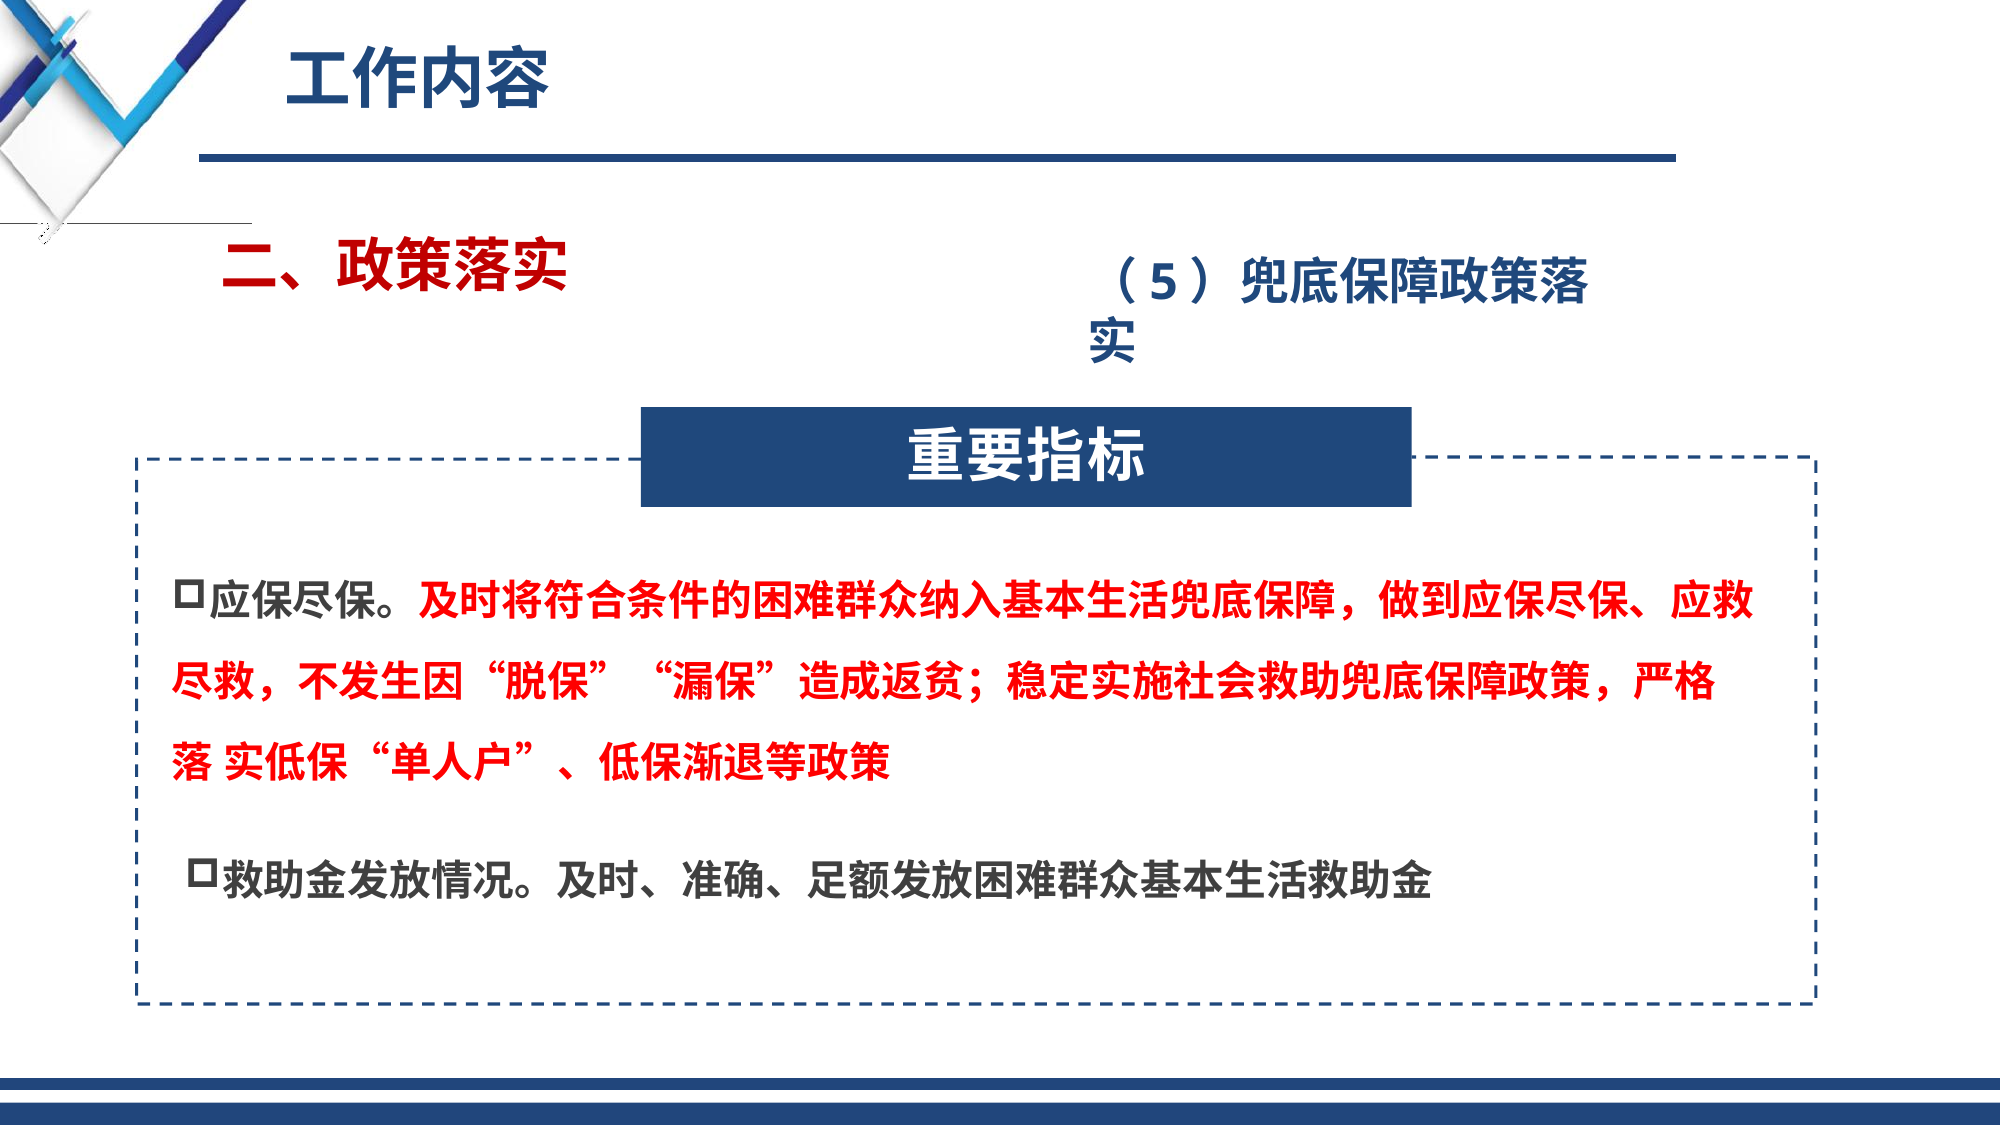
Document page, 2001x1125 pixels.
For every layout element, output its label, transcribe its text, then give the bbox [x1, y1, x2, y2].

text_box [1814, 569, 1818, 583]
text_box [1472, 1002, 1485, 1006]
text_box [135, 829, 139, 843]
text_box [225, 1002, 238, 1006]
text_box [1814, 635, 1818, 648]
text_box [1406, 1002, 1419, 1006]
text_box [487, 1002, 501, 1006]
text_box [135, 567, 139, 580]
text_box [400, 1002, 413, 1006]
text_box [1814, 941, 1818, 955]
text_box [947, 1002, 960, 1006]
text_box [135, 939, 139, 952]
text_box [728, 1002, 741, 1006]
text_box [334, 1002, 348, 1006]
text_box [837, 1002, 851, 1006]
text_box [135, 676, 139, 690]
text_box [518, 457, 532, 461]
text_box [968, 1002, 982, 1006]
text_box [256, 457, 269, 461]
text_box [387, 457, 401, 461]
text_box [1450, 1002, 1463, 1006]
text_box [1078, 1002, 1091, 1006]
text_box [1209, 1002, 1223, 1006]
text_box [1814, 613, 1818, 626]
text_box （5）兜底保障政策落实 [1085, 247, 1621, 370]
text_box [135, 895, 139, 909]
text_box [135, 523, 139, 537]
text_box [1731, 455, 1745, 459]
text_box [1797, 455, 1810, 459]
text_box [1814, 722, 1818, 736]
text_box [431, 457, 444, 461]
text_box [475, 457, 488, 461]
text_box [640, 407, 1412, 416]
text_box [1734, 1002, 1748, 1006]
text_box [606, 457, 620, 461]
text_box [1318, 1002, 1332, 1006]
text_box [772, 1002, 785, 1006]
text_box [1814, 547, 1818, 561]
text_box [135, 720, 139, 734]
text_box [1753, 455, 1767, 459]
text_box [1814, 526, 1818, 539]
text_box [531, 1002, 544, 1006]
text_box [1534, 455, 1548, 459]
text_box [1814, 919, 1818, 933]
text_box [135, 742, 139, 755]
text_box [618, 1002, 632, 1006]
text_box [135, 873, 139, 887]
text_box [137, 1002, 151, 1006]
text_box [278, 457, 291, 461]
text_box [409, 457, 423, 461]
text_box [1644, 455, 1657, 459]
text_box [903, 1002, 916, 1006]
text_box [1425, 455, 1438, 459]
text_box [1362, 1002, 1376, 1006]
text_box [1428, 1002, 1441, 1006]
text_box [212, 457, 226, 461]
text_box [1814, 854, 1818, 867]
text_box [881, 1002, 894, 1006]
text_box [1469, 455, 1482, 459]
text_box [1121, 1002, 1135, 1006]
text_box [135, 786, 139, 799]
text_box [1297, 1002, 1310, 1006]
text_box [1668, 1002, 1682, 1006]
text_box [356, 1002, 369, 1006]
text_box [1056, 1002, 1069, 1006]
text_box [1384, 1002, 1398, 1006]
text_box [135, 983, 139, 996]
text_box [1814, 700, 1818, 714]
text_box [1603, 1002, 1616, 1006]
text_box [1666, 455, 1679, 459]
text_box [1800, 1002, 1813, 1006]
text_box [268, 1002, 282, 1006]
text_box [553, 1002, 566, 1006]
text_box [1493, 1002, 1507, 1006]
text_box [1491, 455, 1504, 459]
text_box [312, 1002, 326, 1006]
text_box [497, 457, 510, 461]
text_box [422, 1002, 435, 1006]
text_box [135, 698, 139, 712]
text_box [750, 1002, 763, 1006]
text_box [990, 1002, 1004, 1006]
text_box [0, 1102, 2000, 1125]
text_box [135, 457, 139, 471]
text_box [1165, 1002, 1179, 1006]
text_box [793, 1002, 807, 1006]
text_box [1814, 876, 1818, 889]
text_box [135, 545, 139, 559]
text_box [1625, 1002, 1638, 1006]
text_box [290, 1002, 304, 1006]
text_box [1581, 1002, 1594, 1006]
text_box [628, 457, 641, 461]
text_box [1578, 455, 1592, 459]
text_box [443, 1002, 457, 1006]
text_box [1775, 455, 1788, 459]
text_box [1778, 1002, 1791, 1006]
text_box [640, 489, 1412, 507]
text_box [1712, 1002, 1726, 1006]
text_box 应保尽保。及时将符合条件的困难群众纳入基本生活兜底保障，做到应保尽保、应救 尽救，不发生因“脱保”“漏保”造成返贫；稳定实施社会救助兜底保障政策，严格落 实低保“单人户”、低保渐退等政策 救助金发放情况。及时、准确、足额发放困难群众基本生活救助金 [169, 572, 1758, 904]
text_box [1512, 455, 1526, 459]
text_box [1340, 1002, 1354, 1006]
text_box [1756, 1002, 1769, 1006]
text_box [169, 457, 182, 461]
text_box [1814, 963, 1818, 977]
text_box [1814, 810, 1818, 823]
text_box [509, 1002, 522, 1006]
text_box [1814, 504, 1818, 517]
text_box [859, 1002, 873, 1006]
text_box [378, 1002, 391, 1006]
text_box [135, 851, 139, 865]
picture [0, 0, 252, 245]
text_box [706, 1002, 719, 1006]
text_box [247, 1002, 260, 1006]
text_box [203, 1002, 216, 1006]
text_box [1814, 766, 1818, 780]
text_box [562, 457, 576, 461]
text_box [1814, 832, 1818, 845]
text_box [365, 457, 379, 461]
text_box [575, 1002, 588, 1006]
text_box [1646, 1002, 1660, 1006]
text_box [135, 917, 139, 930]
text_box [1515, 1002, 1529, 1006]
text_box [1100, 1002, 1113, 1006]
text_box [1600, 455, 1613, 459]
text_box [815, 1002, 829, 1006]
text_box [584, 457, 598, 461]
text_box [135, 961, 139, 974]
text_box [1231, 1002, 1244, 1006]
text_box [135, 501, 139, 515]
text_box 重要指标 [640, 416, 1412, 489]
text_box [453, 457, 466, 461]
text_box [684, 1002, 698, 1006]
text_box [1814, 788, 1818, 802]
text_box 二、政策落实 [218, 226, 573, 299]
text_box [1814, 460, 1818, 473]
text_box [135, 808, 139, 821]
text_box [147, 457, 160, 461]
text_box [640, 1002, 654, 1006]
text_box [300, 457, 313, 461]
title 工作内容 [282, 33, 554, 224]
text_box [1814, 482, 1818, 495]
text_box [1556, 455, 1570, 459]
text_box [159, 1002, 173, 1006]
text_box [1253, 1002, 1266, 1006]
text_box [1709, 455, 1723, 459]
text_box [540, 457, 554, 461]
text_box [181, 1002, 194, 1006]
text_box [1012, 1002, 1026, 1006]
text_box [1537, 1002, 1551, 1006]
text_box [596, 1002, 610, 1006]
text_box [1814, 744, 1818, 758]
text_box [1687, 455, 1701, 459]
text_box [465, 1002, 479, 1006]
text_box [1275, 1002, 1288, 1006]
text_box [135, 479, 139, 493]
text_box [135, 654, 139, 668]
text_box [135, 764, 139, 777]
text_box [322, 457, 335, 461]
text_box [1034, 1002, 1047, 1006]
text_box [1814, 897, 1818, 911]
text_box [135, 633, 139, 646]
text_box [1814, 591, 1818, 605]
text_box [234, 457, 248, 461]
text_box [1559, 1002, 1572, 1006]
text_box [135, 589, 139, 602]
text_box [1622, 455, 1635, 459]
text_box [662, 1002, 676, 1006]
text_box [925, 1002, 938, 1006]
text_box [1814, 679, 1818, 692]
text_box [1143, 1002, 1157, 1006]
text_box [1814, 657, 1818, 670]
text_box [343, 457, 357, 461]
text_box [1690, 1002, 1704, 1006]
text_box [190, 457, 204, 461]
text_box [1447, 455, 1460, 459]
text_box [1814, 985, 1818, 998]
text_box [135, 611, 139, 624]
text_box [1187, 1002, 1201, 1006]
